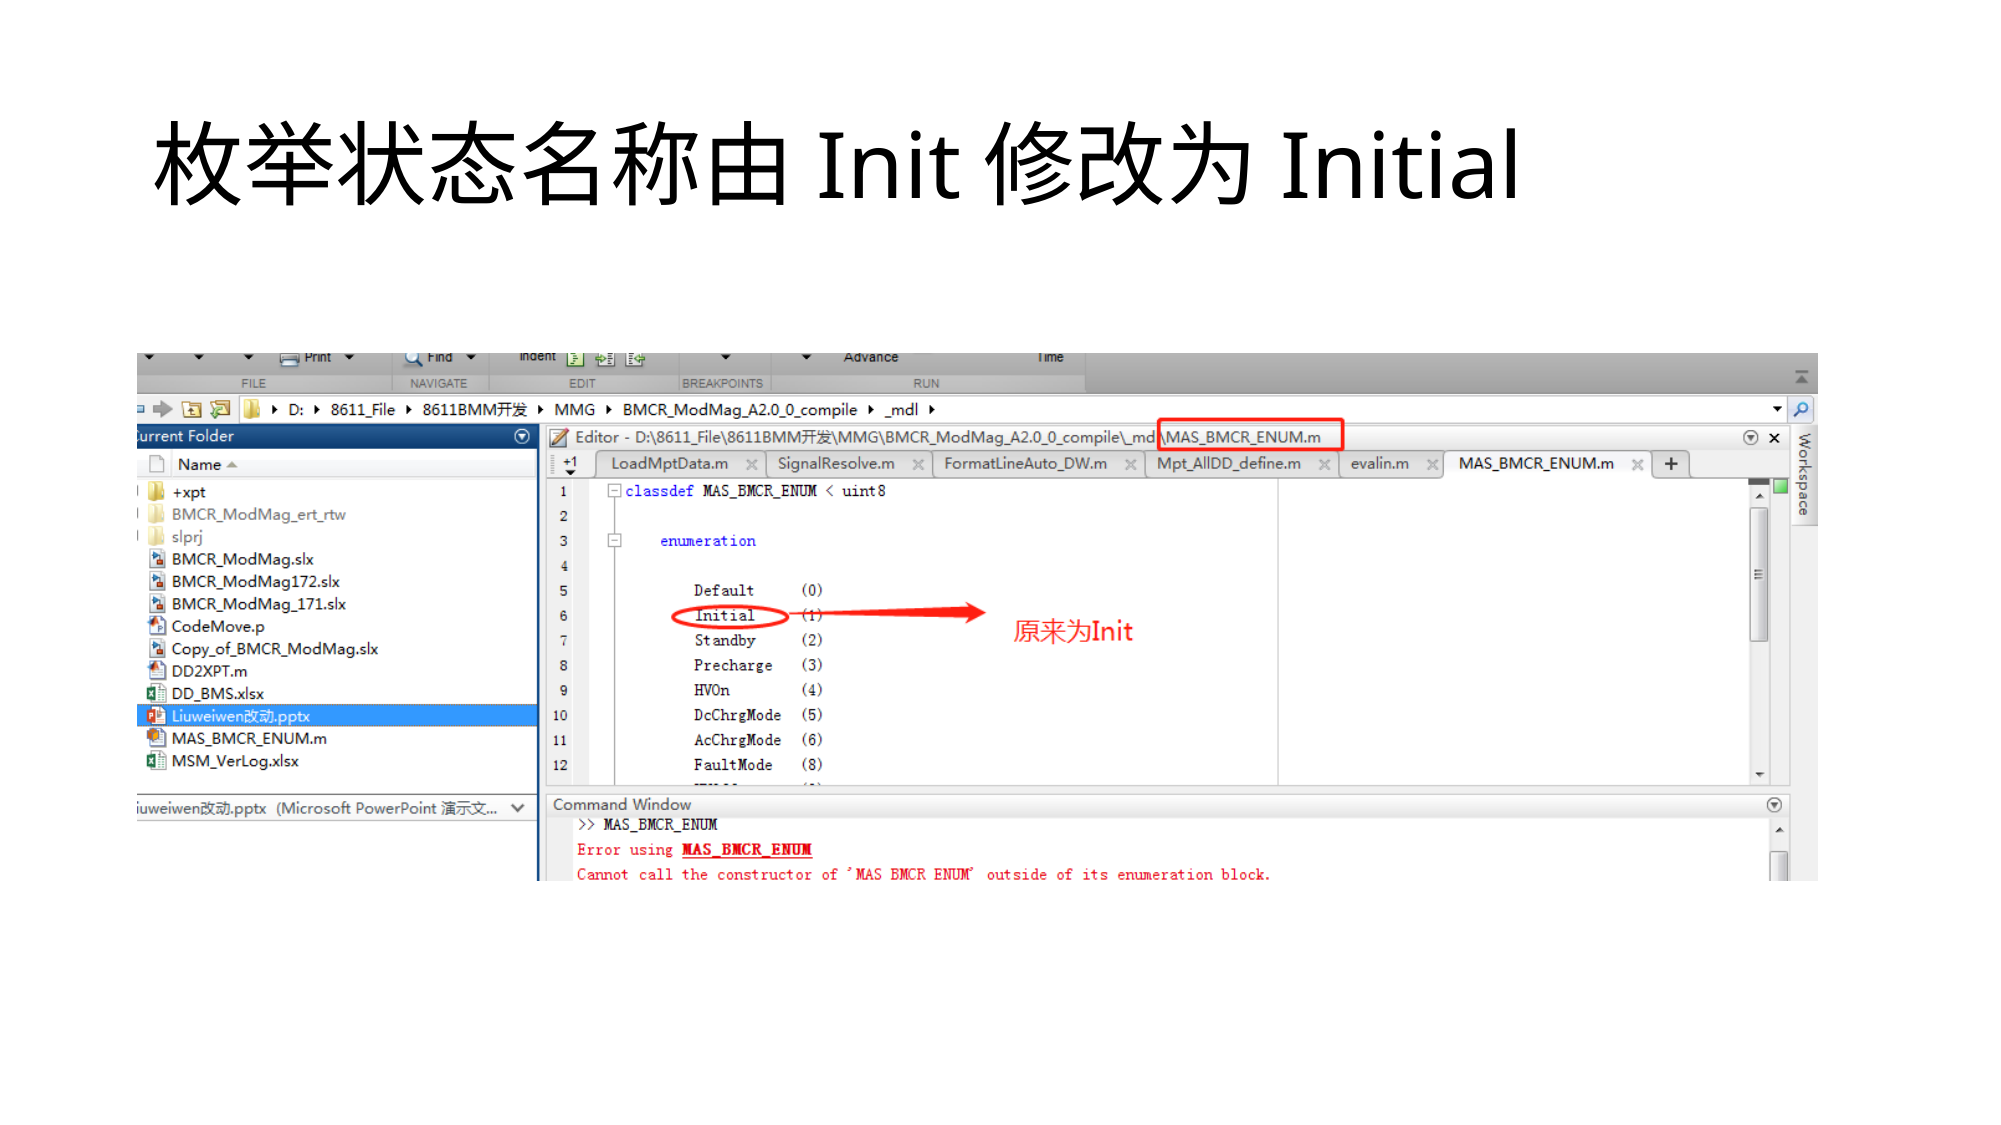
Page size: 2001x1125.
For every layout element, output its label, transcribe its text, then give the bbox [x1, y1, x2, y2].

title 枚举状态名称由Init修改为Initial [137, 59, 1863, 278]
picture [137, 353, 1818, 881]
